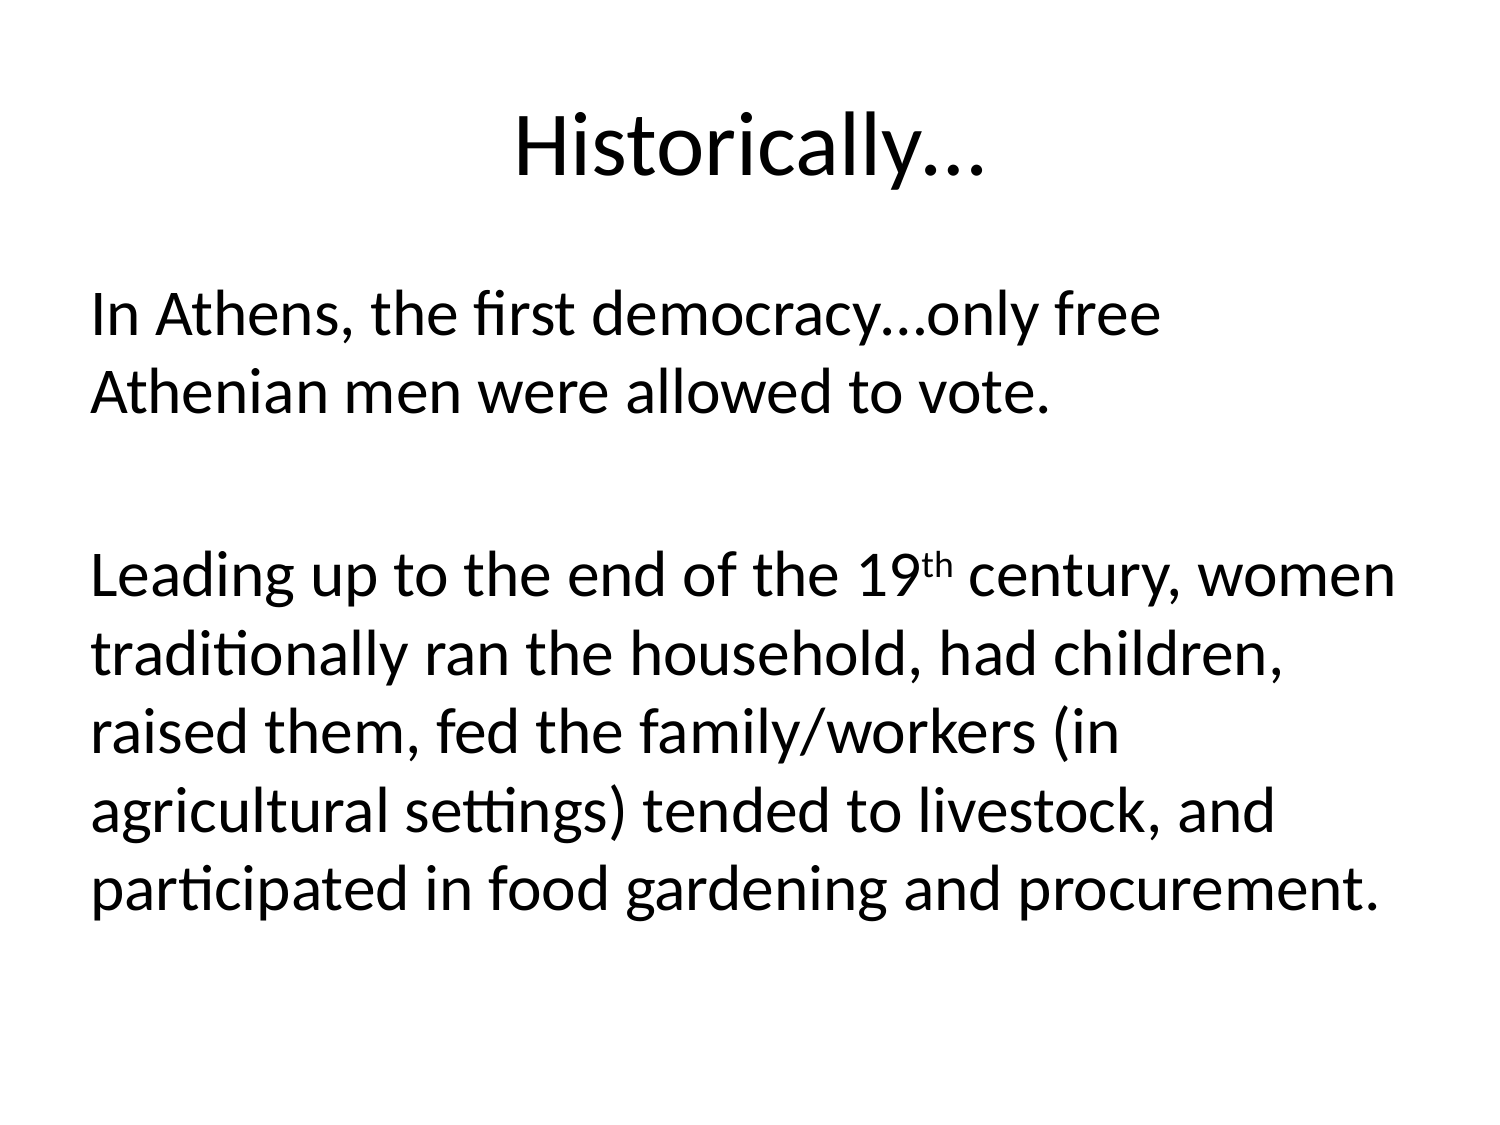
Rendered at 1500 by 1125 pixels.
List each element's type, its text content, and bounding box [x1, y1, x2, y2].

title Historically… [75, 45, 1425, 233]
list In Athens, the first democracy…only free Athenian men were allowed to vote. Leading up to the end of the 19th century, women traditionally ran the household, had children, raised them, fed the family/workers (in agricultural settings) tended to livestock, and participated in food gardening and procurement. [75, 262, 1425, 1005]
